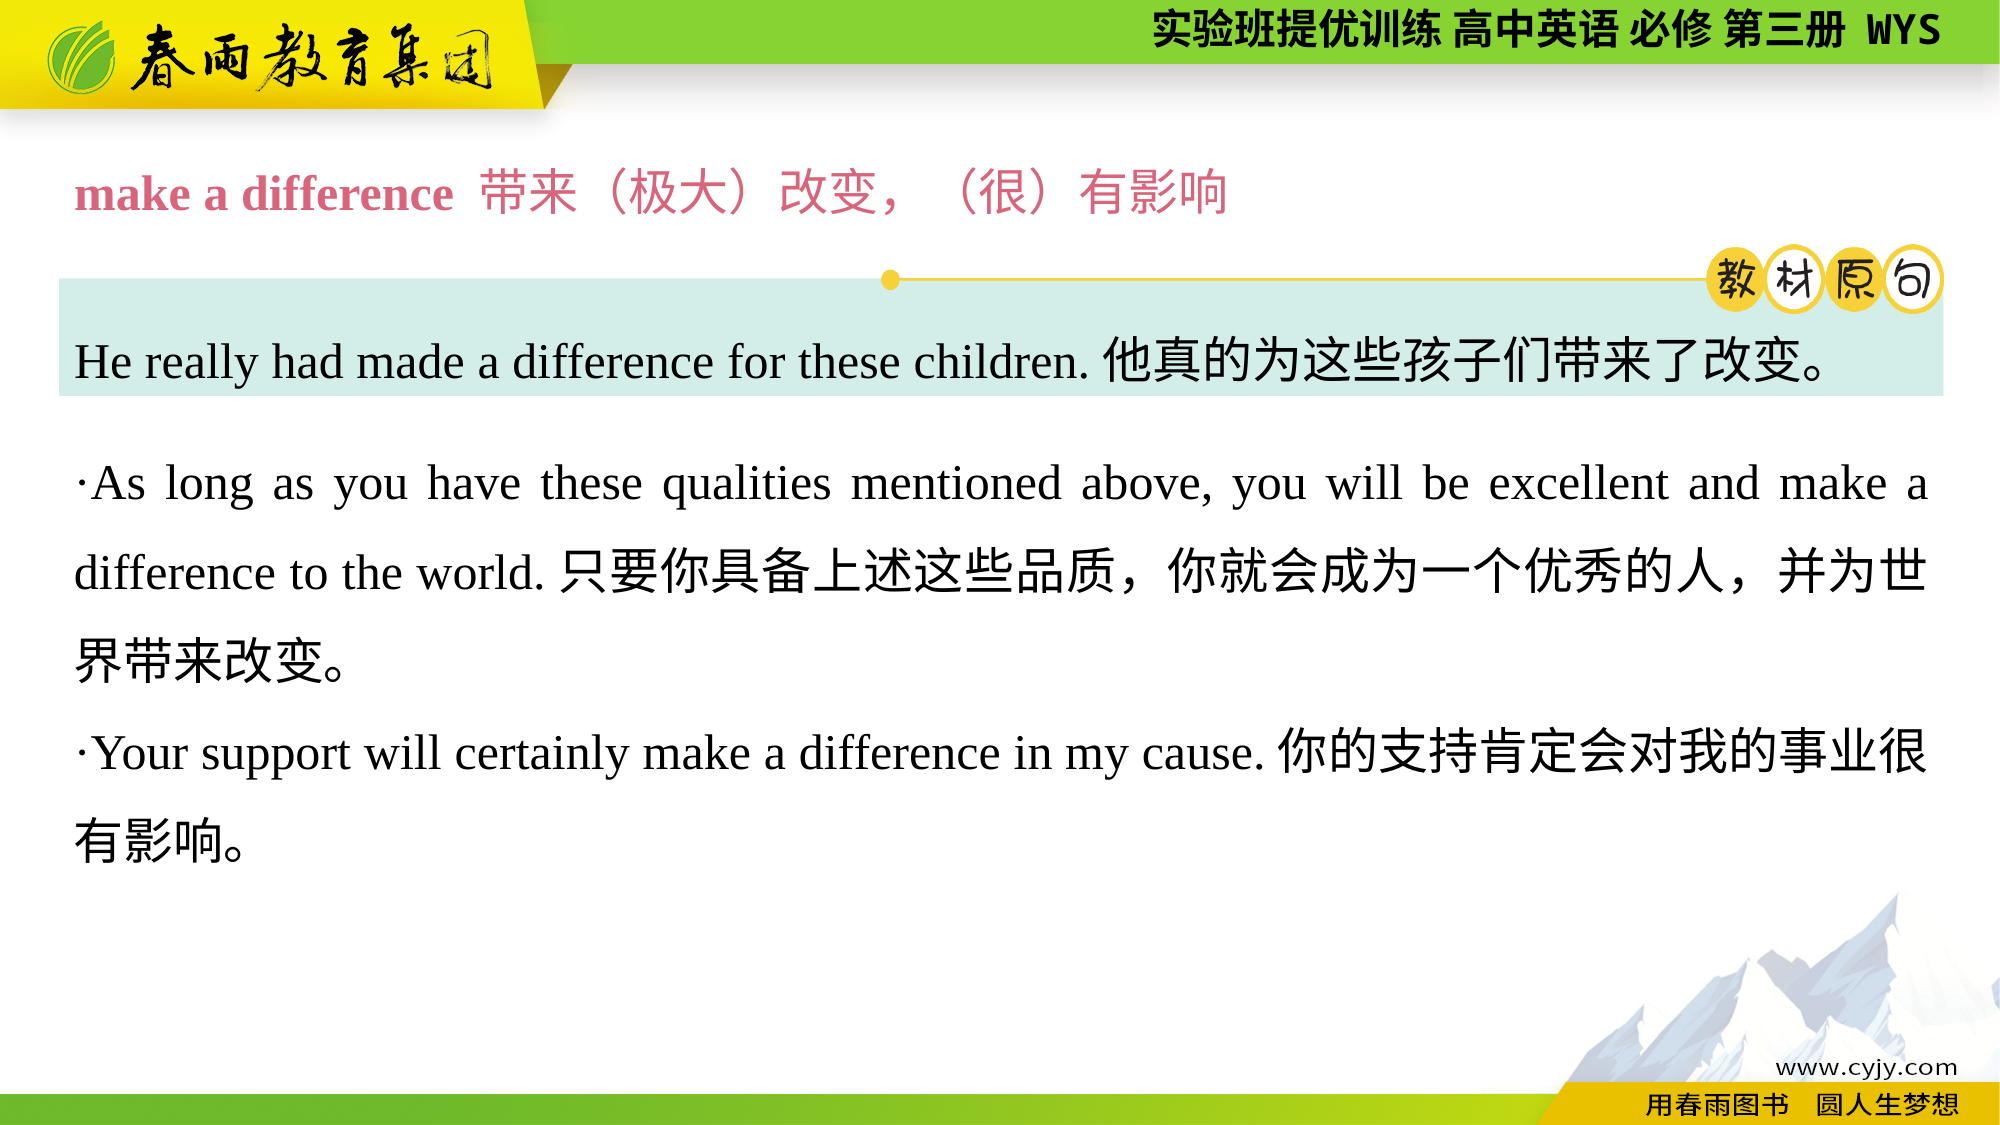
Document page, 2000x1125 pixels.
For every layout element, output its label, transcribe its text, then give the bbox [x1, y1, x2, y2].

picture [0, 0, 2000, 1125]
text_box He really had made a difference for these children.他真的为这些孩子们带来了改变。 [59, 278, 1944, 396]
list make a difference 带来（极大）改变，（很）有影响 [59, 122, 1944, 217]
text_box ·As long as you have these qualities mentioned above, you will be excellent and make a difference to the world.只要你具备上述这些品质，你就会成为一个优秀的人，并为世界带来改变。 ·Your support will certainly make a difference in my cause.你的支持肯定会对我的事业很有影响。 [59, 411, 1944, 877]
